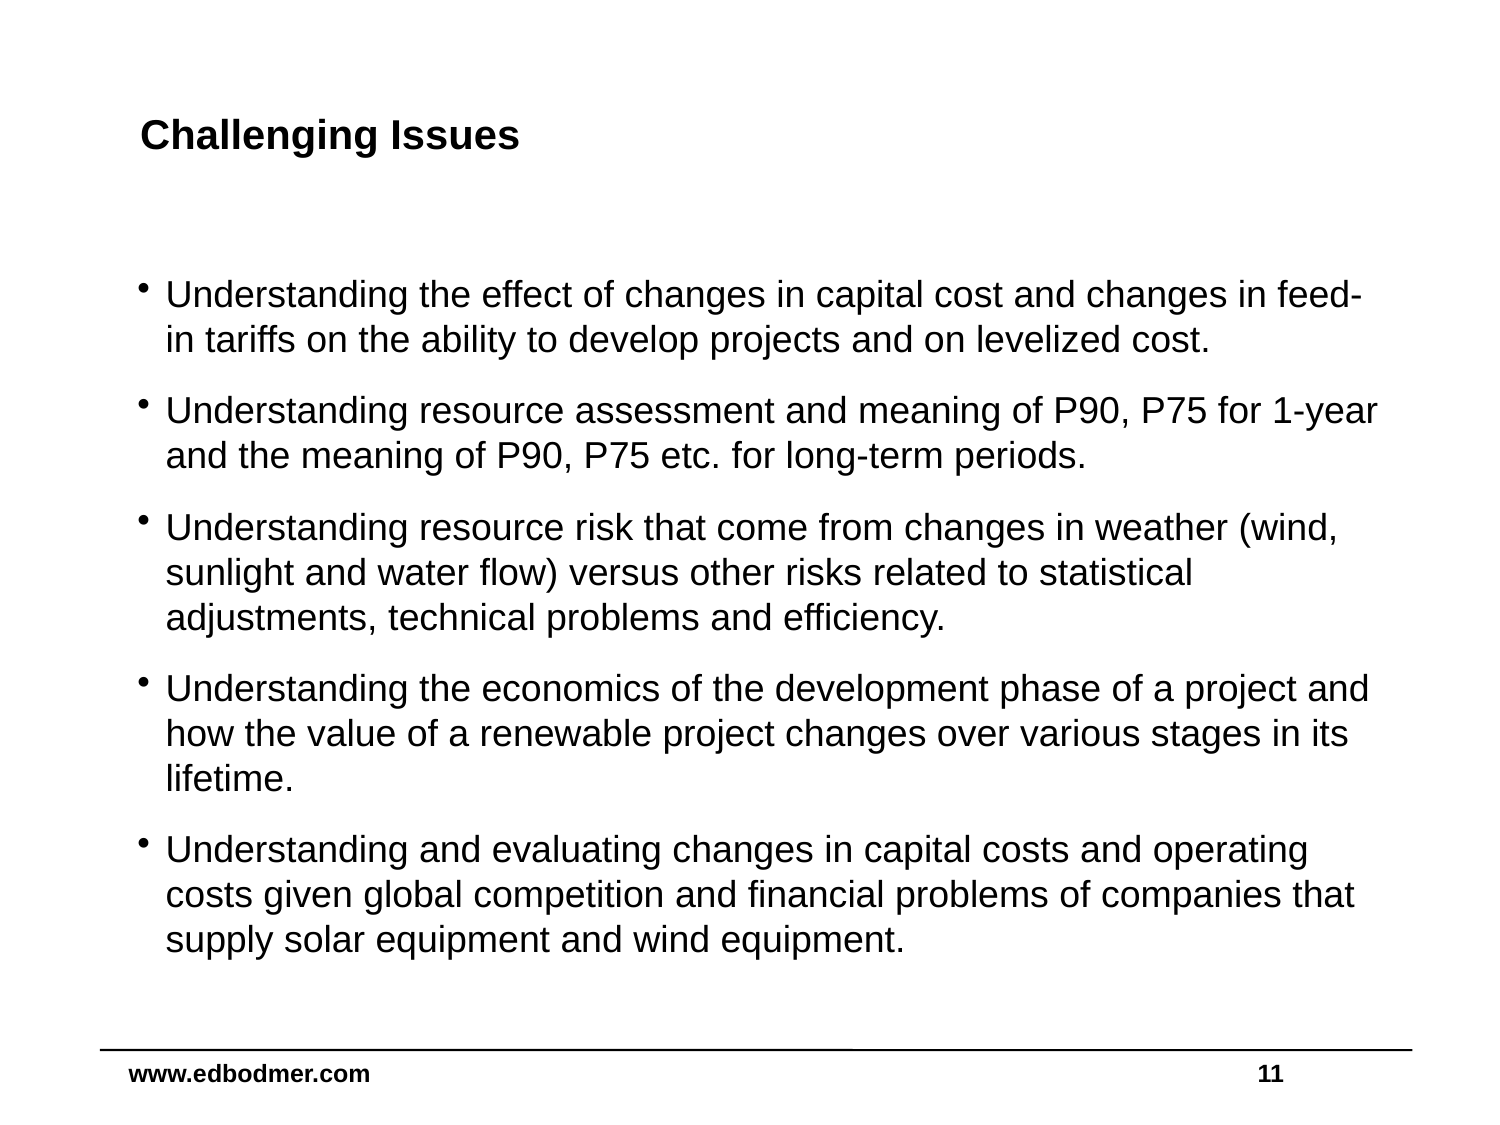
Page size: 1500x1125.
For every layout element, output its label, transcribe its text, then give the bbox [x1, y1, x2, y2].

list Understanding the effect of changes in capital cost and changes in feed-in tariffs on the ability to develop projects and on levelized cost. Understanding resource assessment and meaning of P90, P75 for 1-year and the meaning of P90, P75 etc. for long-term periods. Understanding resource risk that come from changes in weather (wind, sunlight and water flow) versus other risks related to statistical adjustments, technical problems and efficiency. Understanding the economics of the development phase of a project and how the value of a renewable project changes over various stages in its lifetime. Understanding and evaluating changes in capital costs and operating costs given global competition and financial problems of companies that supply solar equipment and wind equipment. [112, 262, 1401, 1026]
title Challenging Issues [124, 99, 1288, 226]
